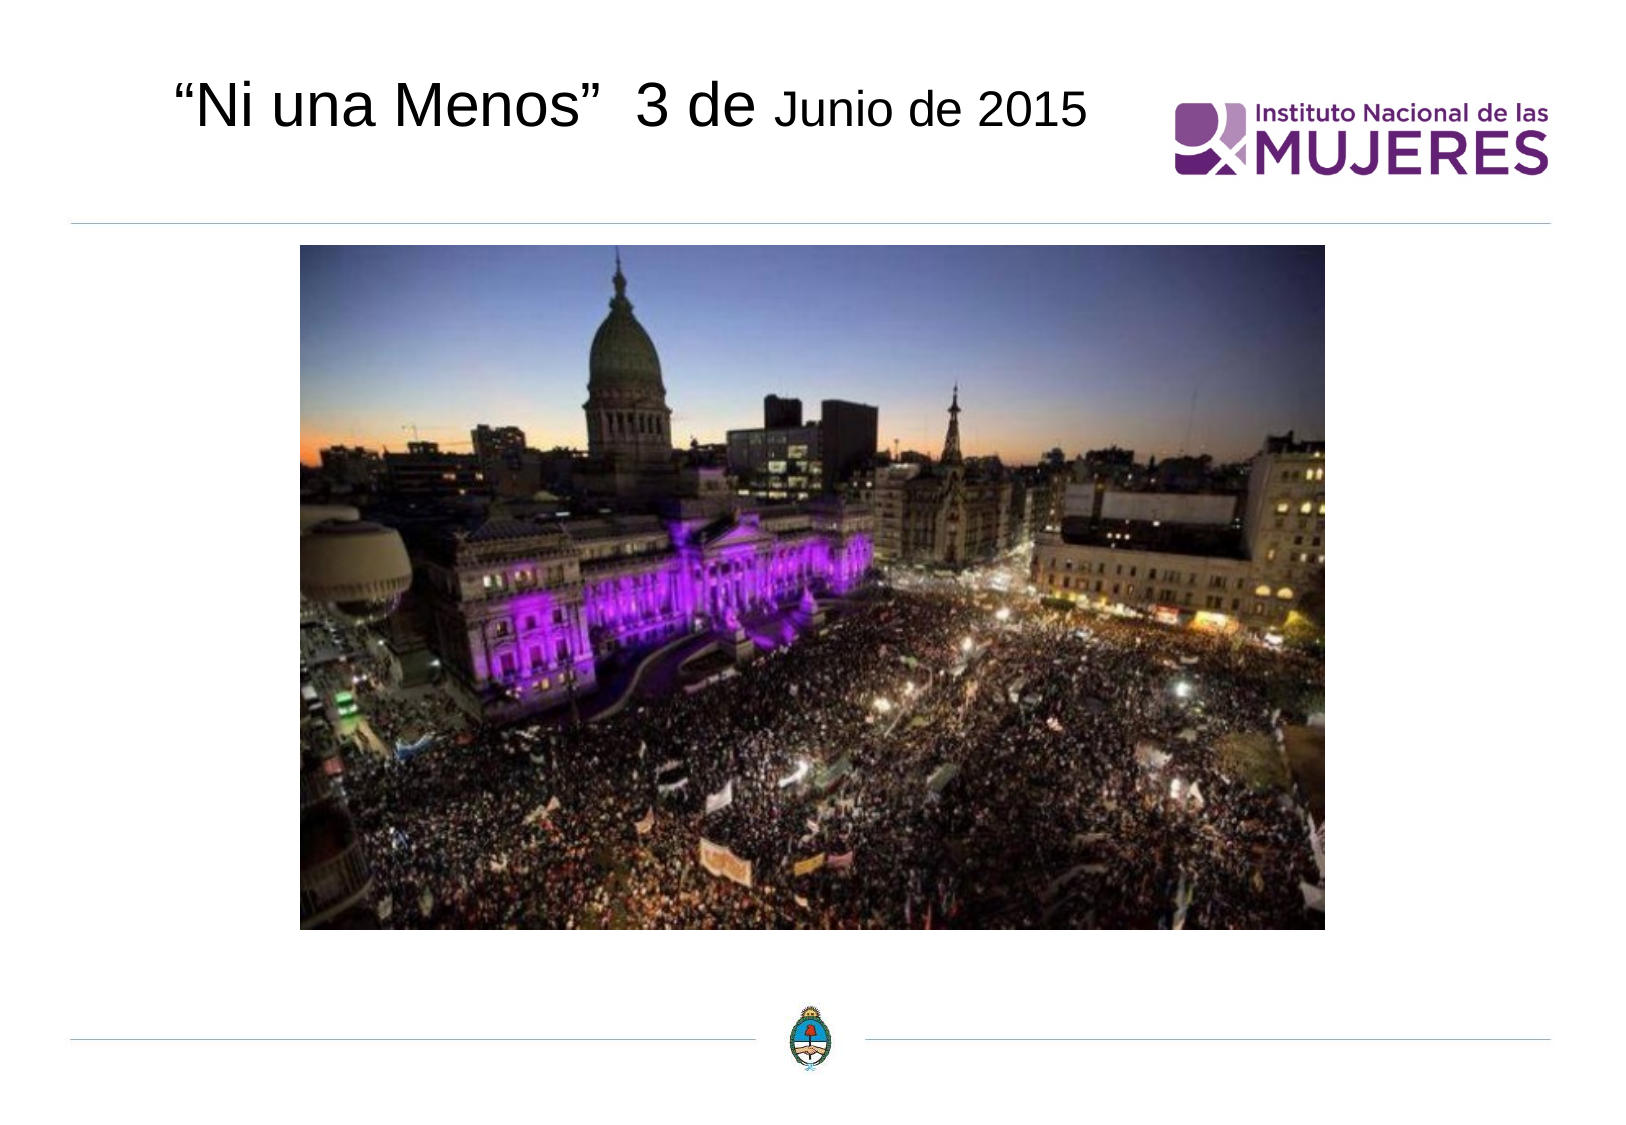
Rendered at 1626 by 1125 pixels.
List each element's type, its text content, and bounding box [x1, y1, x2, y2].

text_box “Ni una Menos” 3 de Junio de 2015 [159, 48, 1465, 201]
picture [64, 216, 1554, 1075]
picture [1124, 94, 1588, 185]
